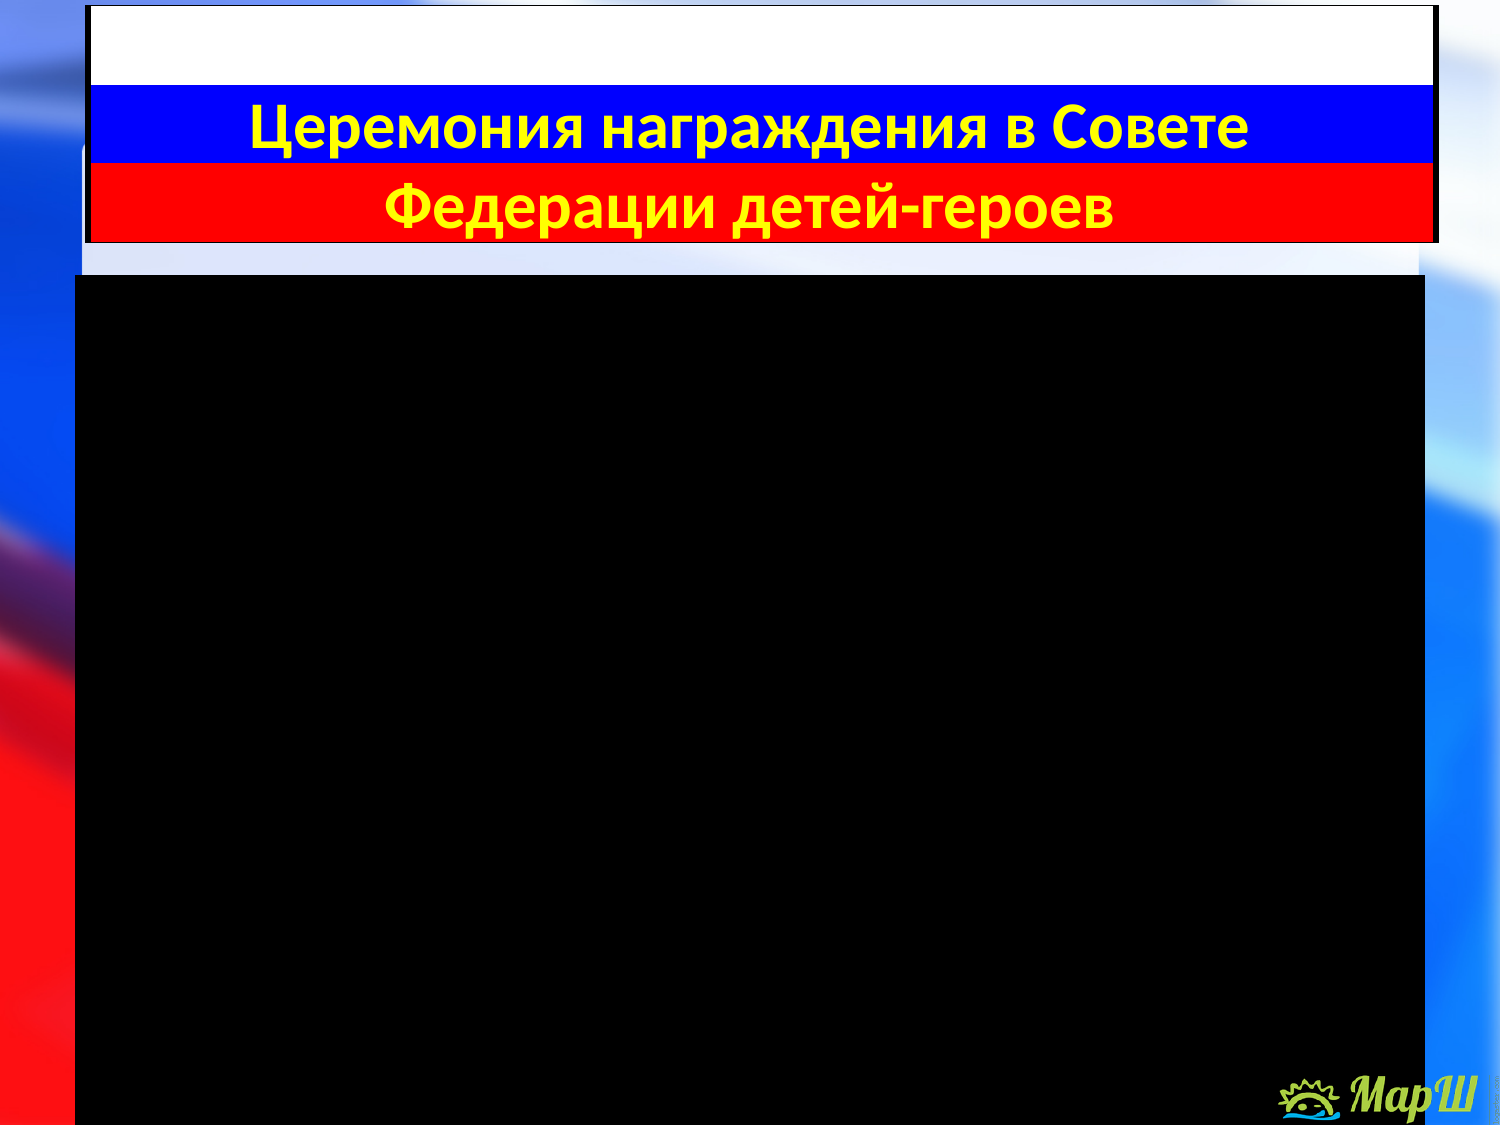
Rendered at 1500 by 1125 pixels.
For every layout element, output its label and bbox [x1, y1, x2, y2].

picture [0, 0, 1500, 1125]
text_box [74, 274, 1426, 1125]
